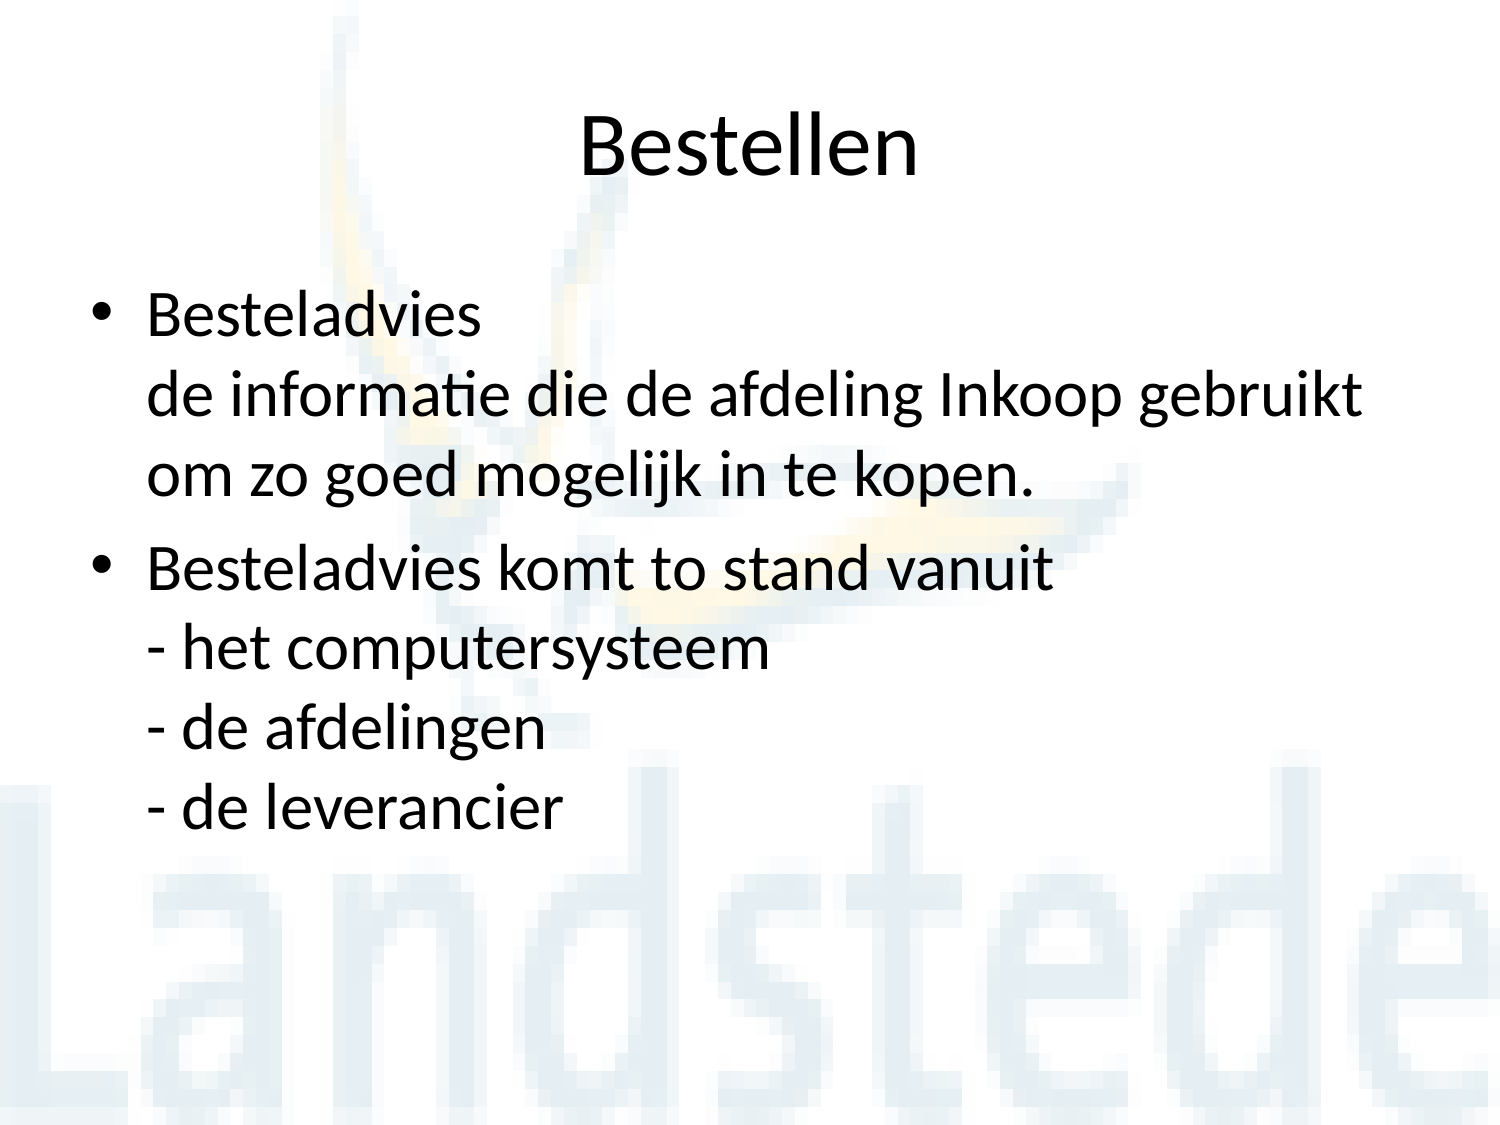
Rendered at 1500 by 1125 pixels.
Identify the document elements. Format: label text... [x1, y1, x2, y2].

list Besteladvies de informatie die de afdeling Inkoop gebruikt om zo goed mogelijk in te kopen. Besteladvies komt to stand vanuit - het computersysteem - de afdelingen - de leverancier [75, 262, 1425, 1005]
title Bestellen [75, 45, 1425, 233]
